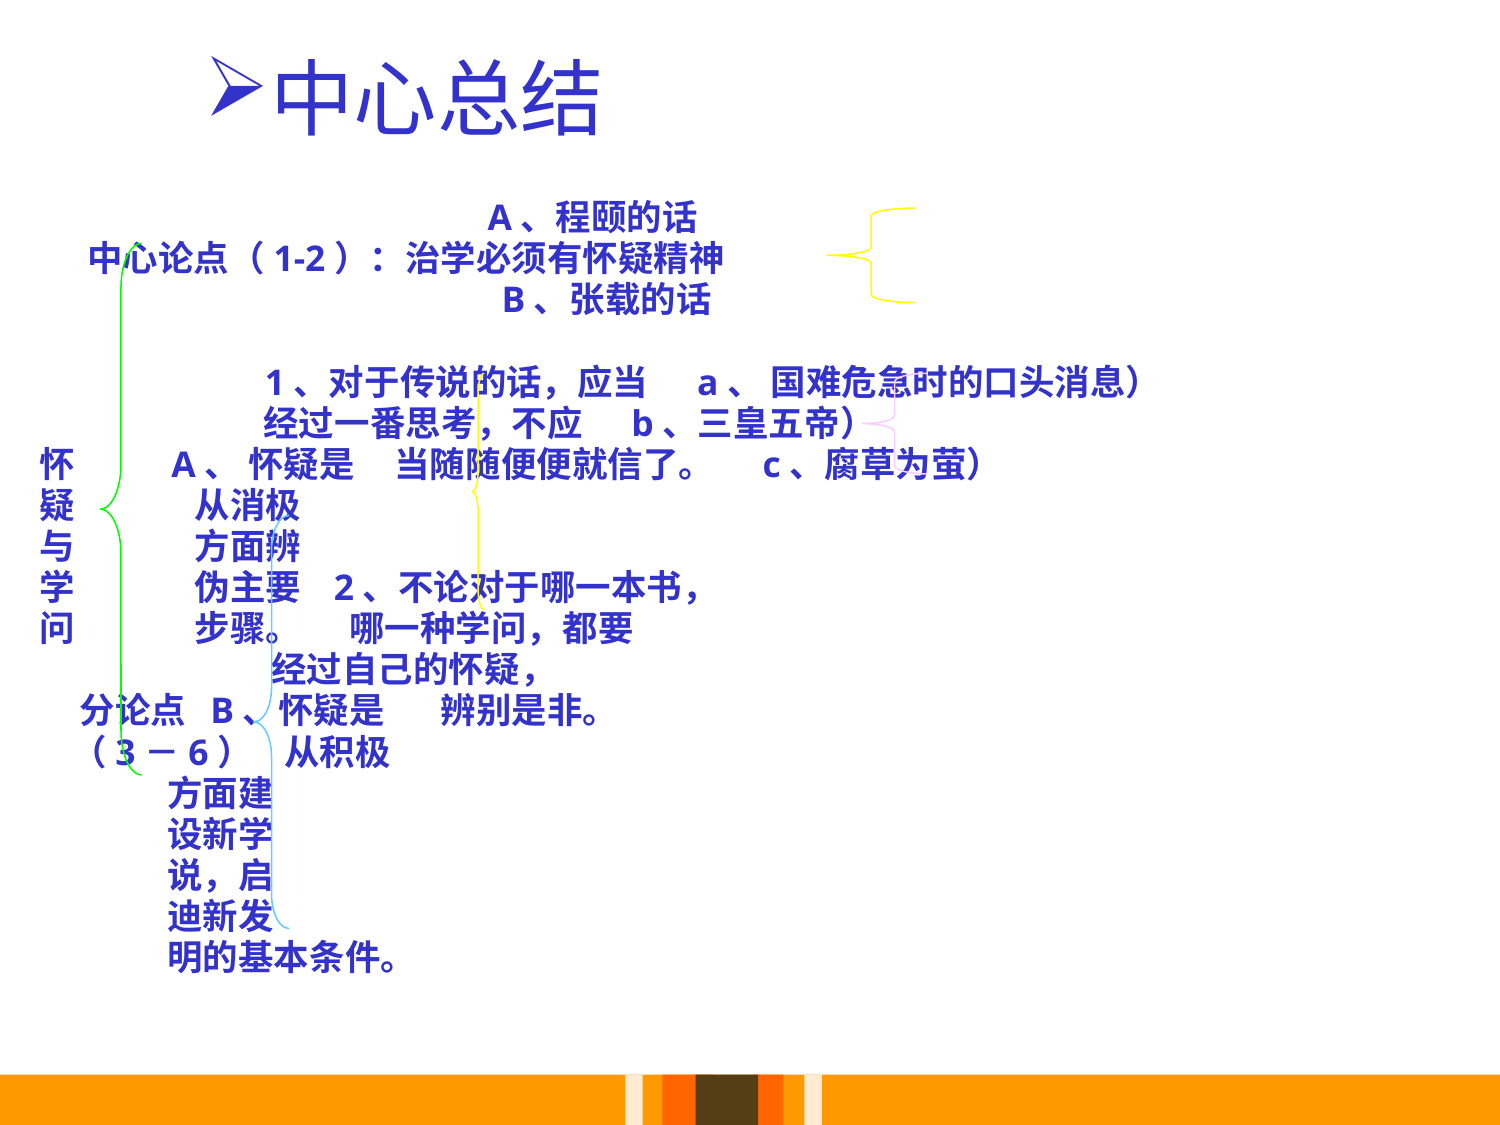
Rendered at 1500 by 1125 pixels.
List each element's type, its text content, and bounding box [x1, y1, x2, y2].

text_box [472, 373, 485, 610]
list A、程颐的话 中心论点（1-2）：治学必须有怀疑精神 B、张载的话 1、对于传说的话，应当 a、 国难危急时的口头消息） 经过一番思考，不应 b、三皇五帝） 怀 A、 怀疑是 当随随便便就信了。 c、腐草为萤） 疑 从消极 与 方面辨 学 伪主要 2、不论对于哪一本书， 问 步骤。 哪一种学问，都要 经过自己的怀疑， 分论点 B、怀疑是 辨别是非。 （3－6） 从积极 方面建 设新学 说，启 迪新发 明的基本条件。 [0, 160, 1500, 1077]
text_box [100, 243, 142, 775]
text_box [862, 373, 928, 474]
text_box [826, 208, 916, 303]
title 中心总结 [47, 36, 761, 157]
text_box [253, 515, 290, 929]
